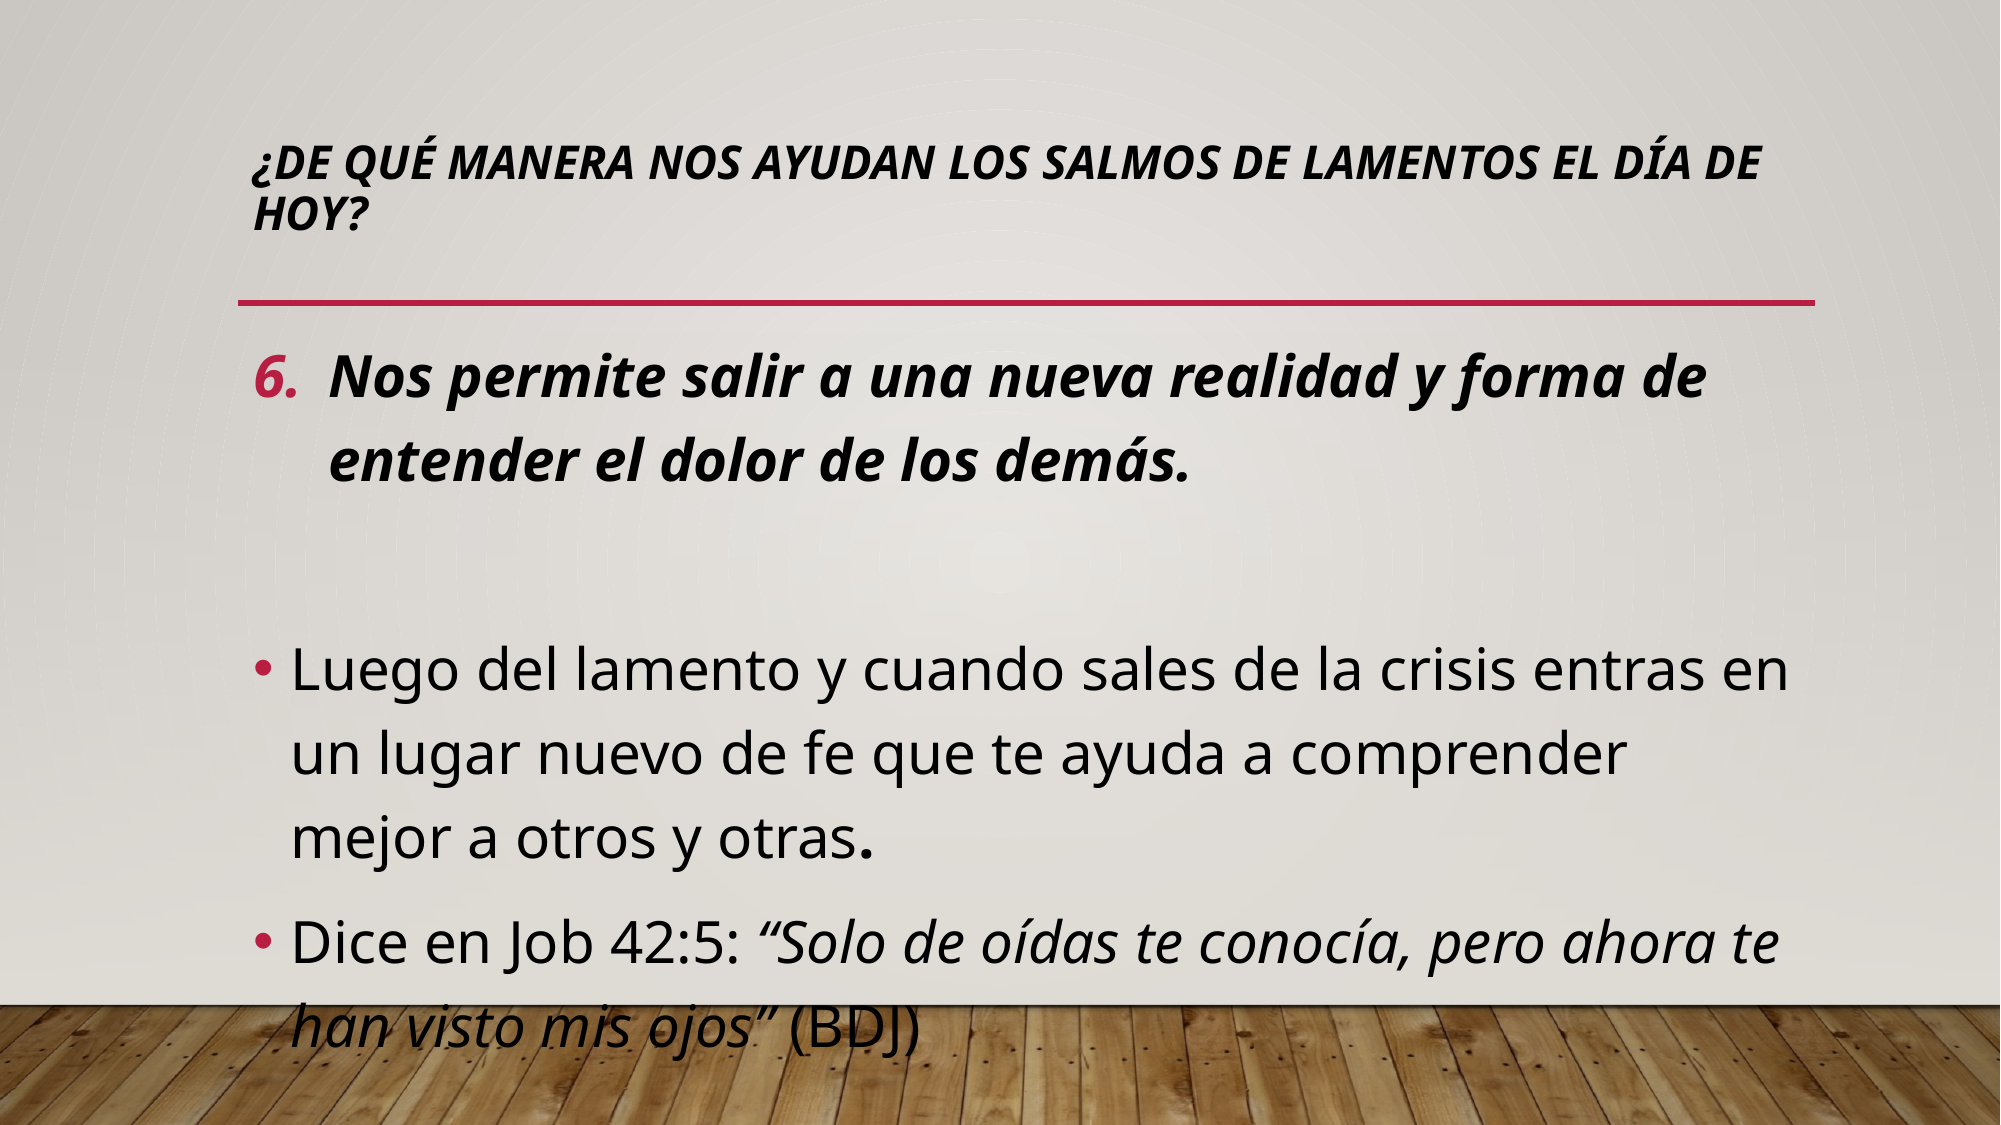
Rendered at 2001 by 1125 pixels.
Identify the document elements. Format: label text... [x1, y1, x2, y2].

picture [0, 1005, 2000, 1125]
list Nos permite salir a una nueva realidad y forma de entender el dolor de los demás. Luego del lamento y cuando sales de la crisis entras en un lugar nuevo de fe que te ayuda a comprender mejor a otros y otras. Dice en Job 42:5: “Solo de oídas te conocía, pero ahora te han visto mis ojos” (BDJ) [238, 317, 1814, 973]
title ¿De qué manera nos ayudan los salmos de lamentos el día de hoy? [238, 131, 1814, 305]
